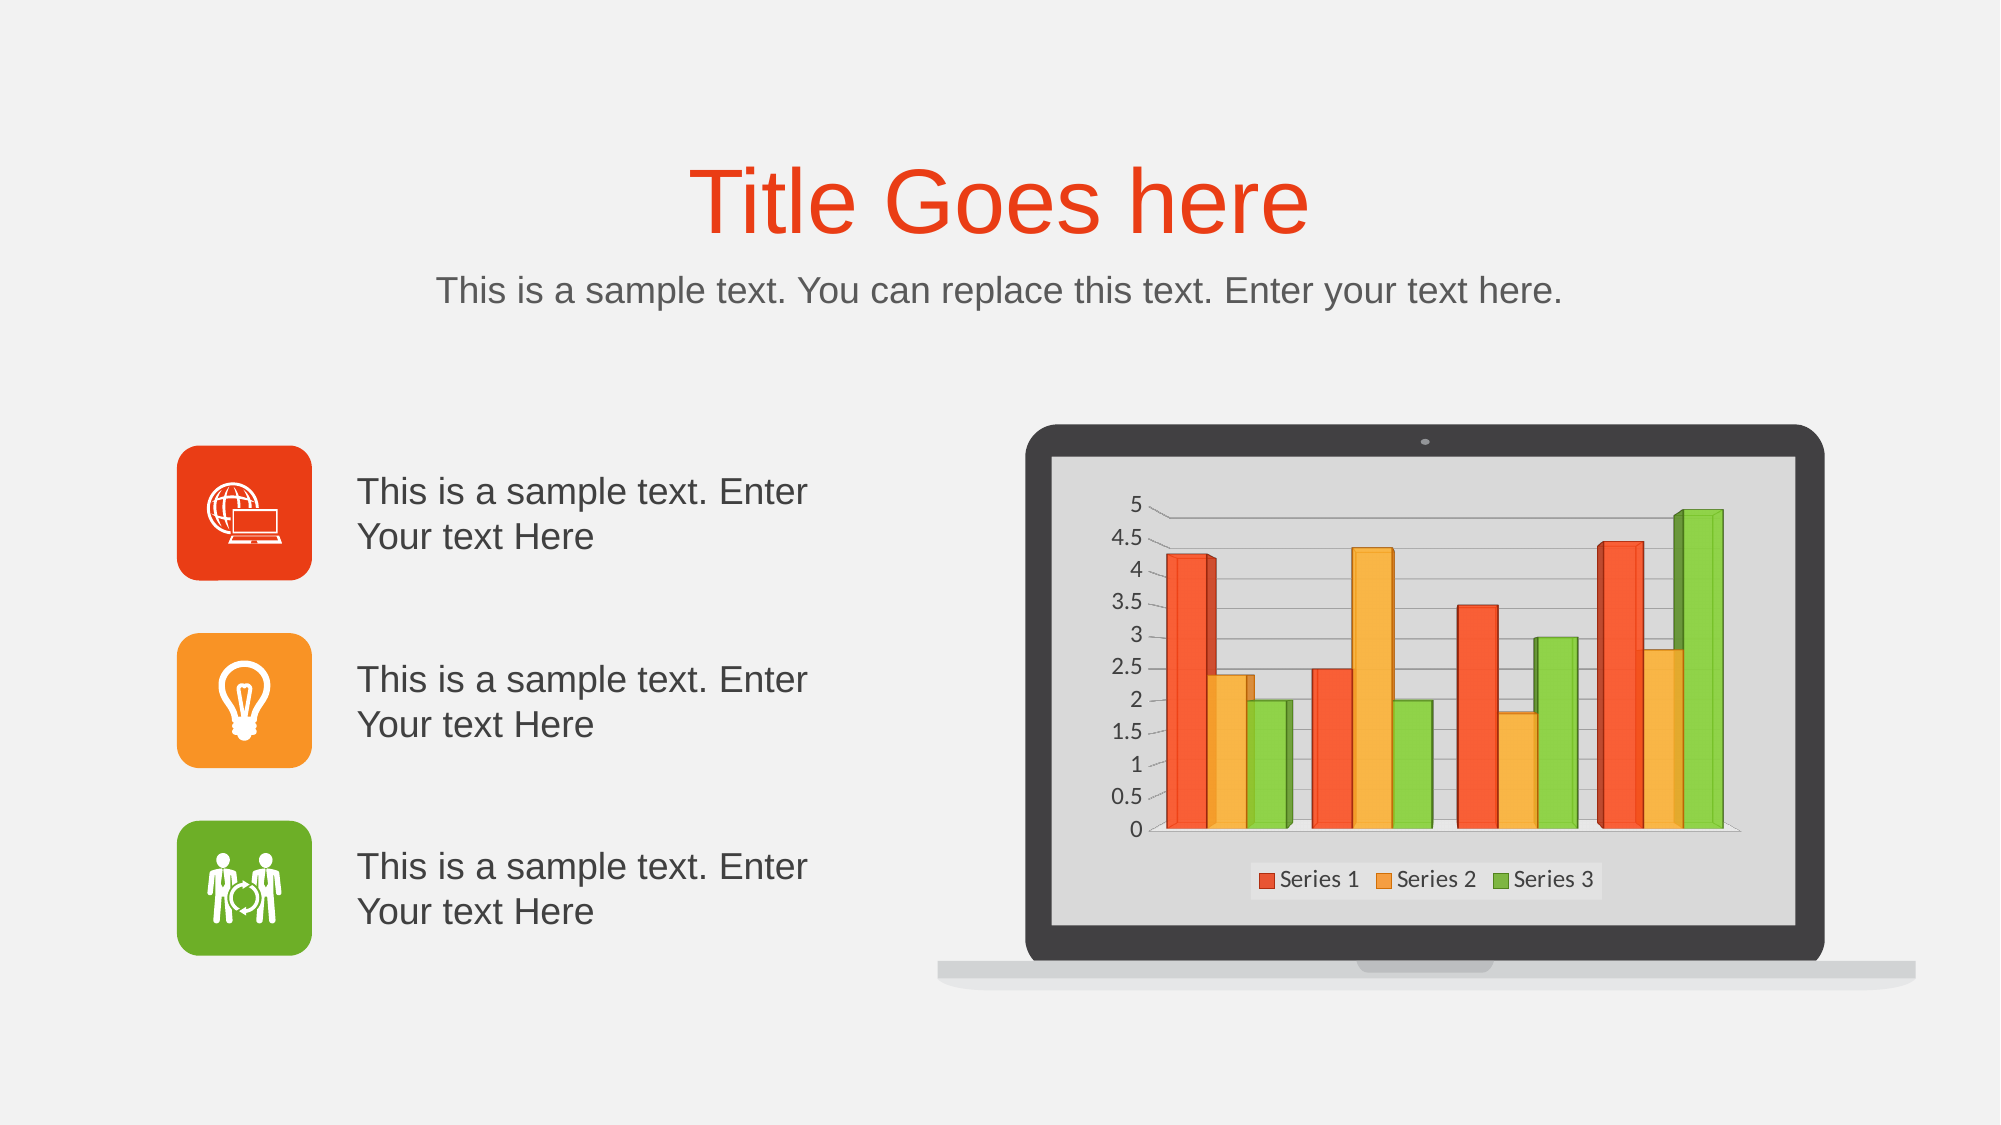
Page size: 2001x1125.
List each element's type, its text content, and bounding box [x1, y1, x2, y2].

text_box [176, 633, 312, 769]
chart [1089, 485, 1764, 900]
text_box This is a sample text. Enter Your text Here [341, 835, 892, 940]
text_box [937, 424, 1913, 991]
text_box This is a sample text. Enter Your text Here [341, 647, 892, 753]
text_box Title Goes here [650, 134, 1350, 258]
text_box This is a sample text. You can replace this text. Enter your text here. [391, 258, 1609, 319]
text_box This is a sample text. Enter Your text Here [341, 459, 892, 565]
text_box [176, 820, 312, 956]
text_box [176, 445, 312, 581]
